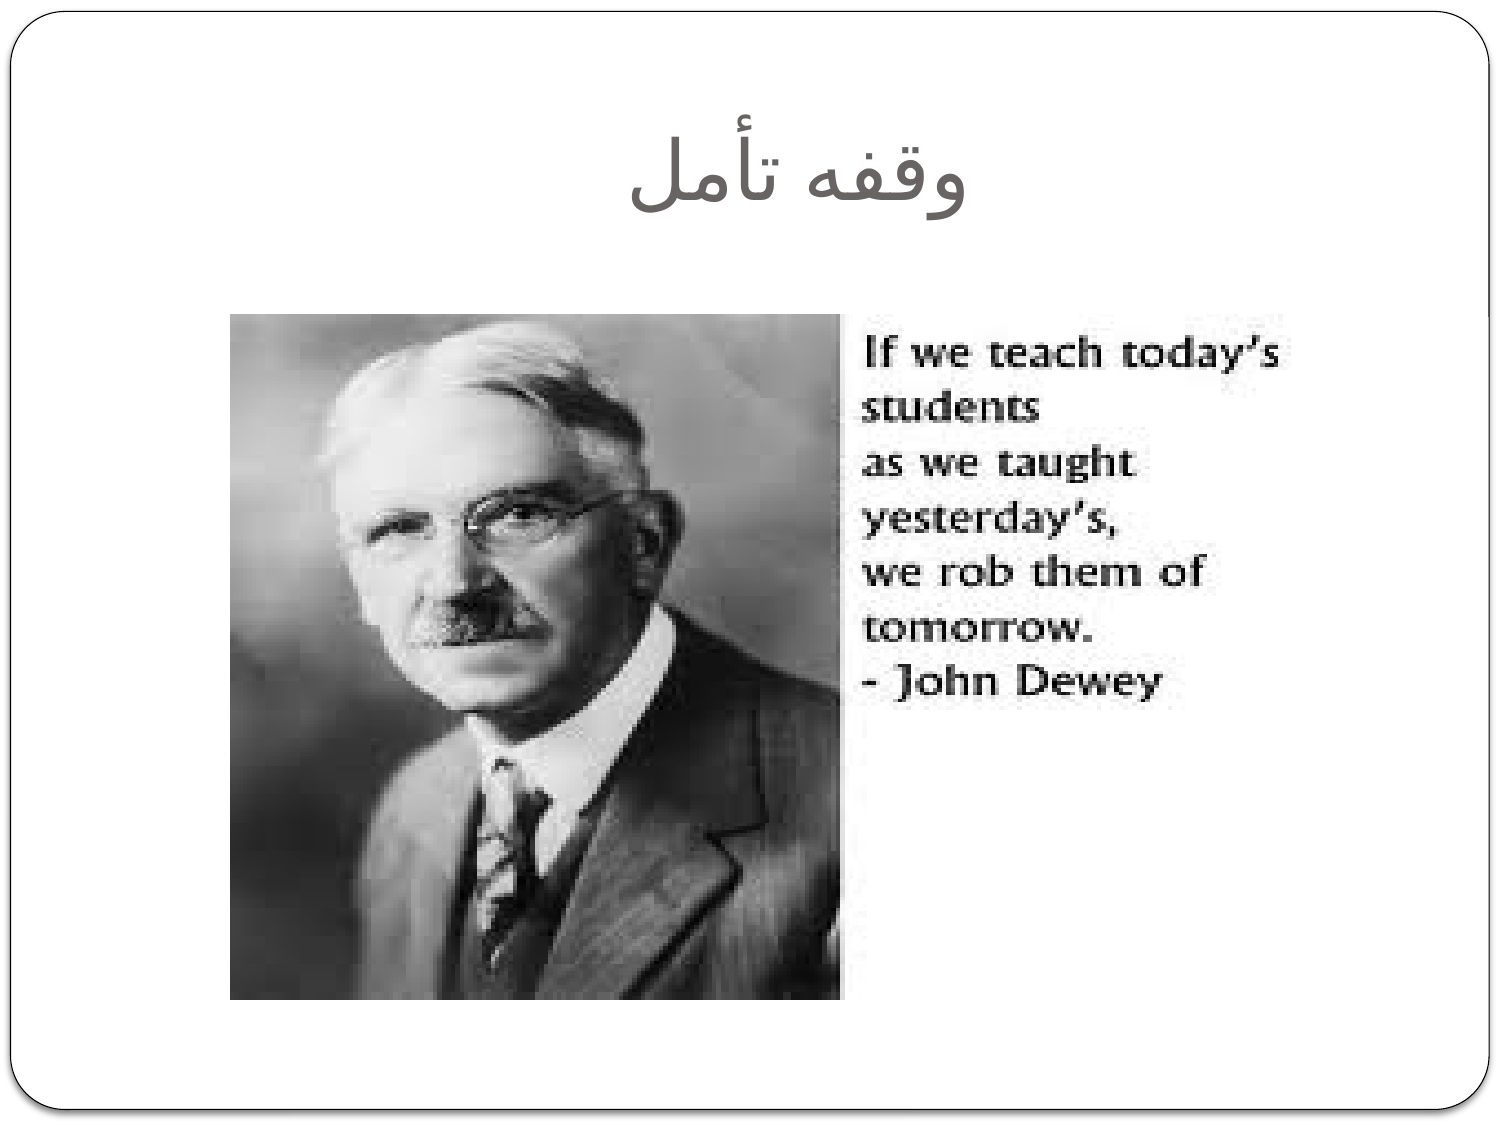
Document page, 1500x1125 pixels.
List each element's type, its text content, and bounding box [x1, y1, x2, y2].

title وقفه تأمل [150, 45, 1425, 233]
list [229, 314, 1377, 1000]
